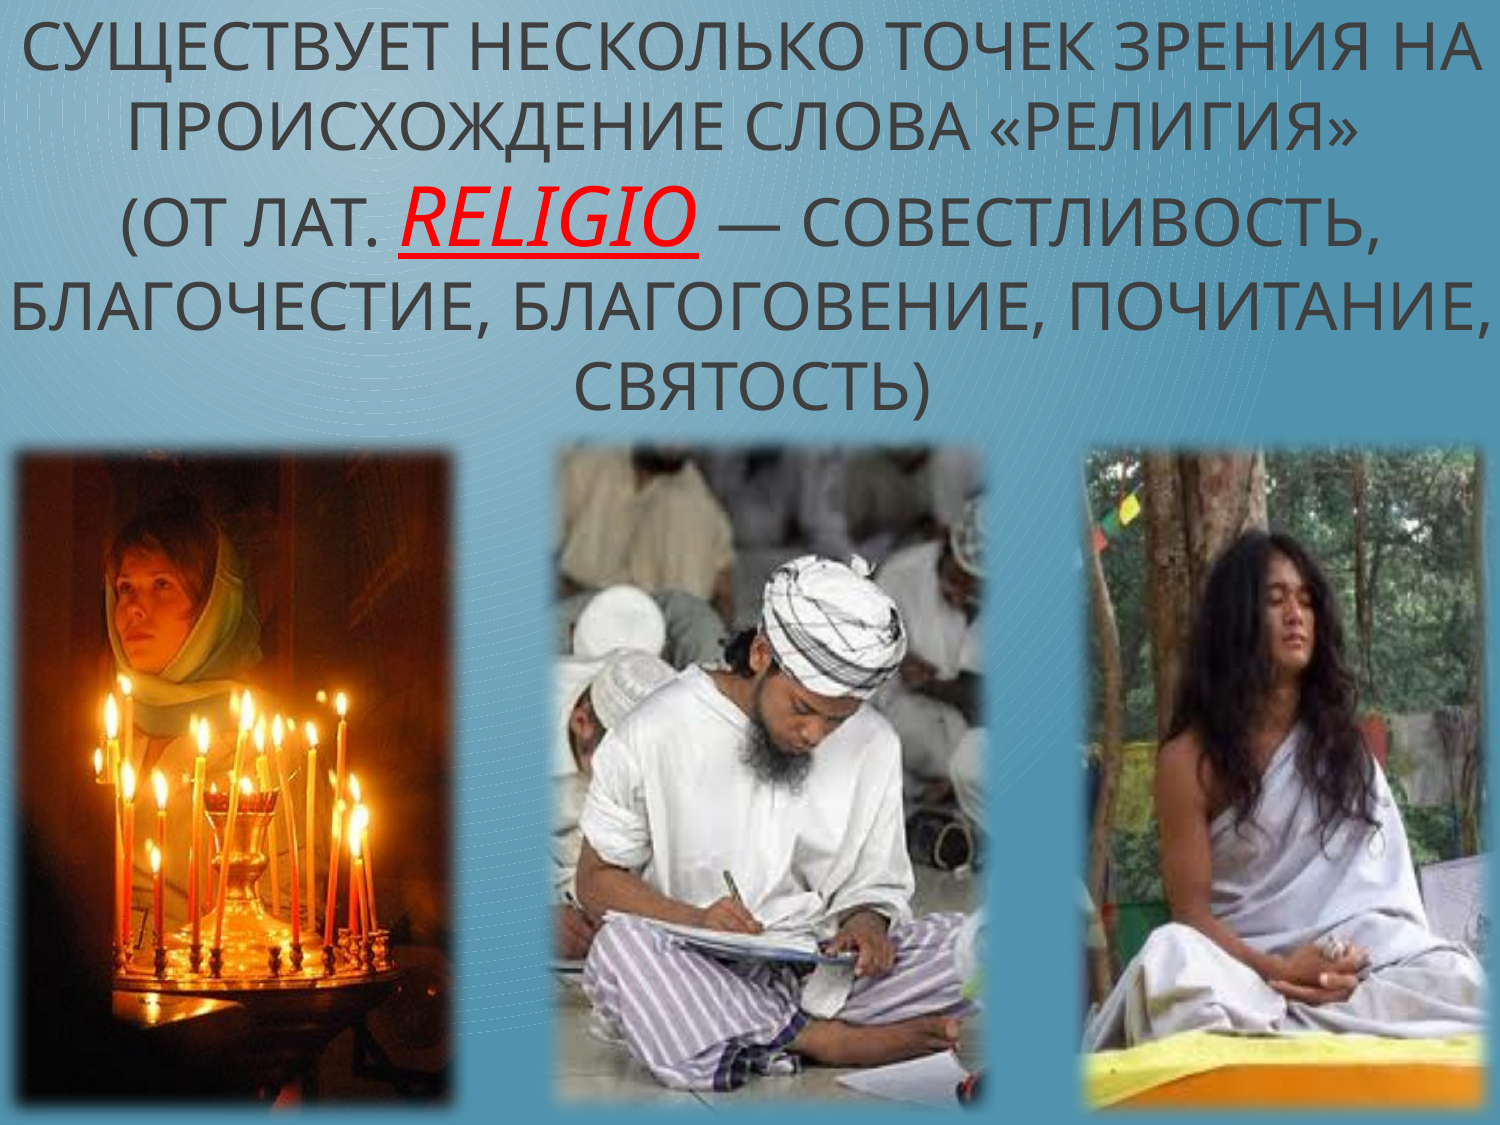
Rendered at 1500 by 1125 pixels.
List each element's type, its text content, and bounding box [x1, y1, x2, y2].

picture [1068, 432, 1500, 1125]
picture [0, 432, 471, 1125]
title Существует несколько точек зрения на происхождение слова «религия» (от лат. religio — совестливость, благочестие, благоговение, почитание, святость) [2, 0, 1500, 567]
picture [537, 427, 999, 1121]
